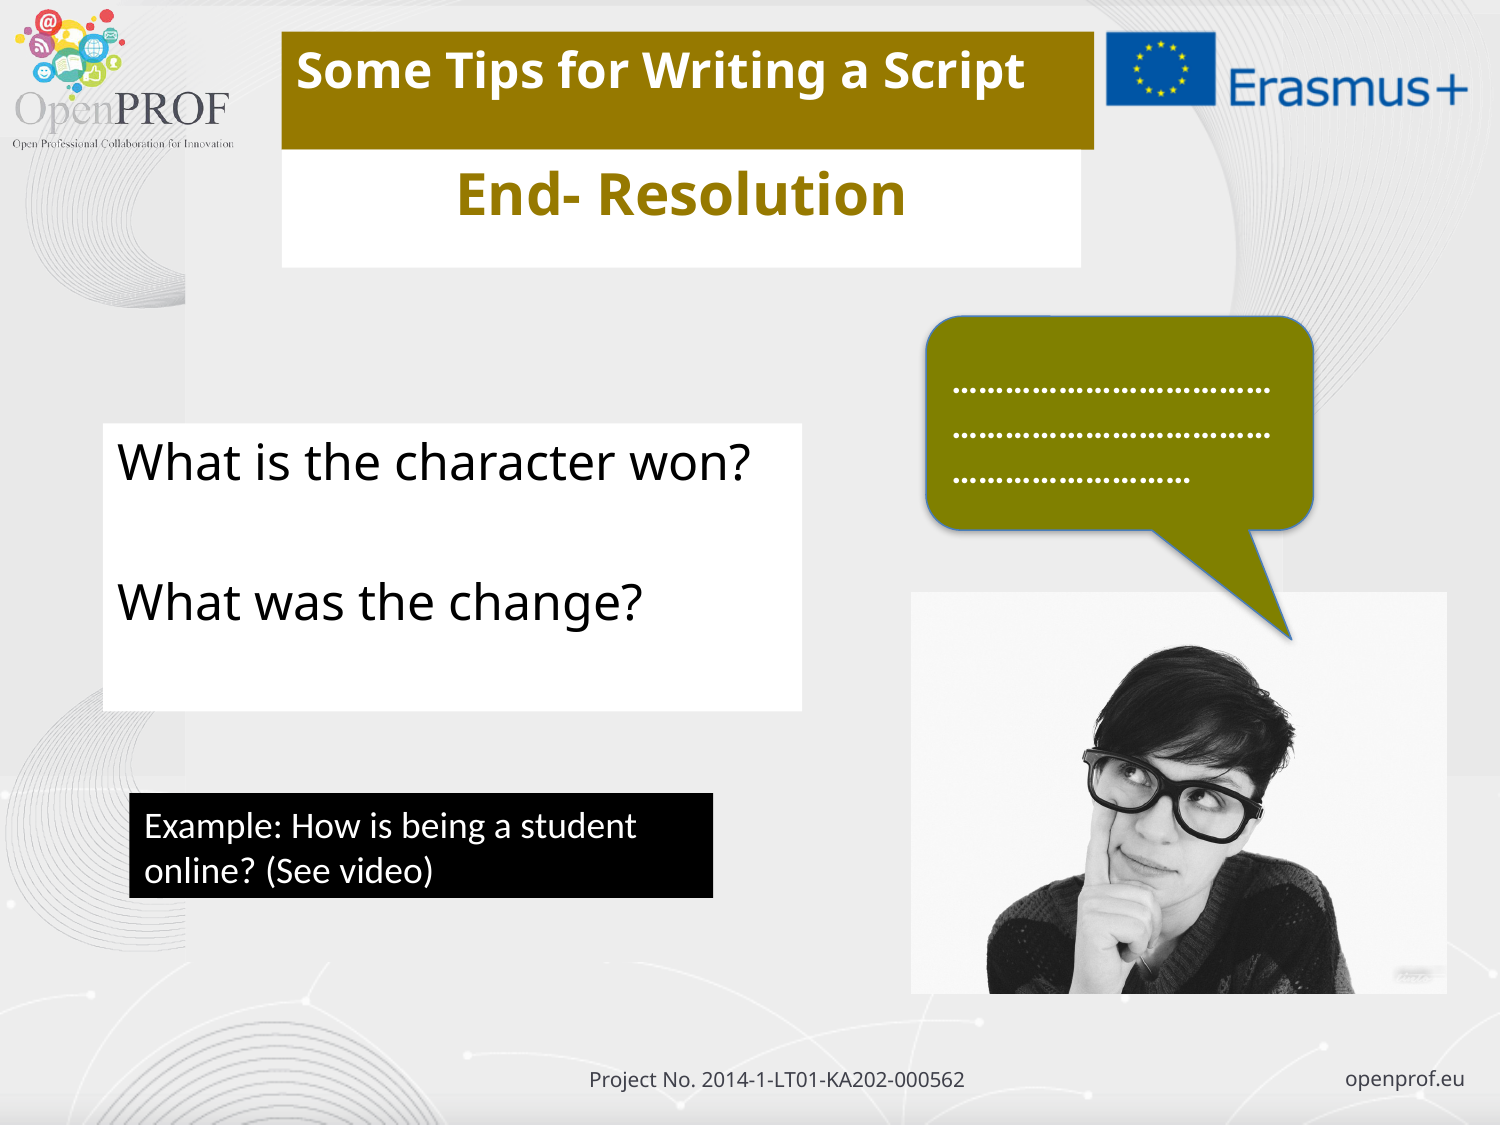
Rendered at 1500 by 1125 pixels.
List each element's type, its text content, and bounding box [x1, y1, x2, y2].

text_box Example: How is being a student online? (See video) [129, 793, 714, 898]
list What is the character won? What was the change? [102, 423, 803, 712]
text_box Some Tips for Writing a Script [281, 31, 1095, 150]
text_box End- Resolution [281, 149, 1082, 268]
text_box ……………………………………………………………………………………… [925, 315, 1315, 590]
picture [0, 0, 1500, 1125]
